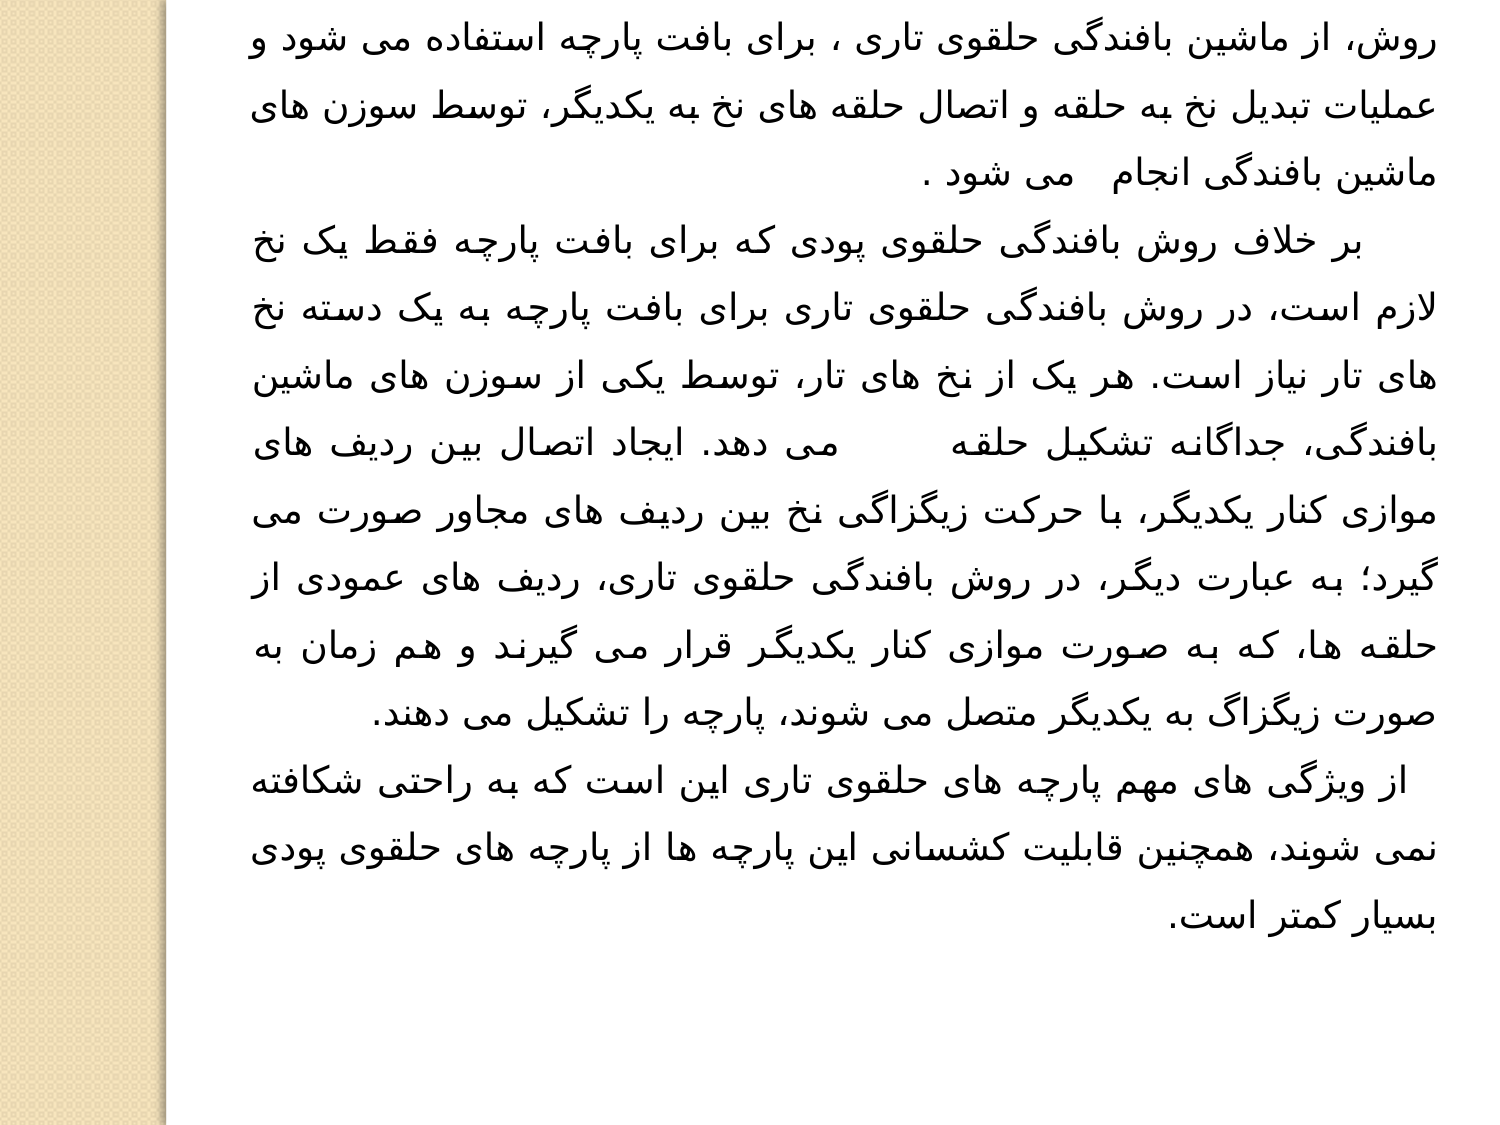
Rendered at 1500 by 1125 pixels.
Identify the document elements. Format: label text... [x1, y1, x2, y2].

text_box بافندگی حلقوی تاری، فقط به روش ماشینی امکان پذیر است. در این روش، از ماشین بافندگی حلقوی تاری ، برای بافت پارچه استفاده می شود و عملیات تبدیل نخ به حلقه و اتصال حلقه های نخ به یکدیگر، توسط سوزن های ماشین بافندگی انجام می شود . بر خلاف روش بافندگی حلقوی پودی که برای بافت پارچه فقط یک نخ لازم است، در روش بافندگی حلقوی تاری برای بافت پارچه به یک دسته نخ های تار نیاز است. هر یک از نخ های تار، توسط یکی از سوزن های ماشین بافندگی، جداگانه تشکیل حلقه می دهد. ایجاد اتصال بین ردیف های موازی کنار یکدیگر، با حرکت زیگزاگی نخ بین ردیف های مجاور صورت می گیرد؛ به عبارت دیگر، در روش بافندگی حلقوی تاری، ردیف های عمودی از حلقه ها، که به صورت موازی کنار یکدیگر قرار می گیرند و هم زمان به صورت زیگزاگ به یکدیگر متصل می شوند، پارچه را تشکیل می دهند. از ویژگی های مهم پارچه های حلقوی تاری این است که به راحتی شکافته نمی شوند، همچنین قابلیت کشسانی این پارچه ها از پارچه های حلقوی پودی بسیار کمتر است. [234, 0, 1454, 943]
